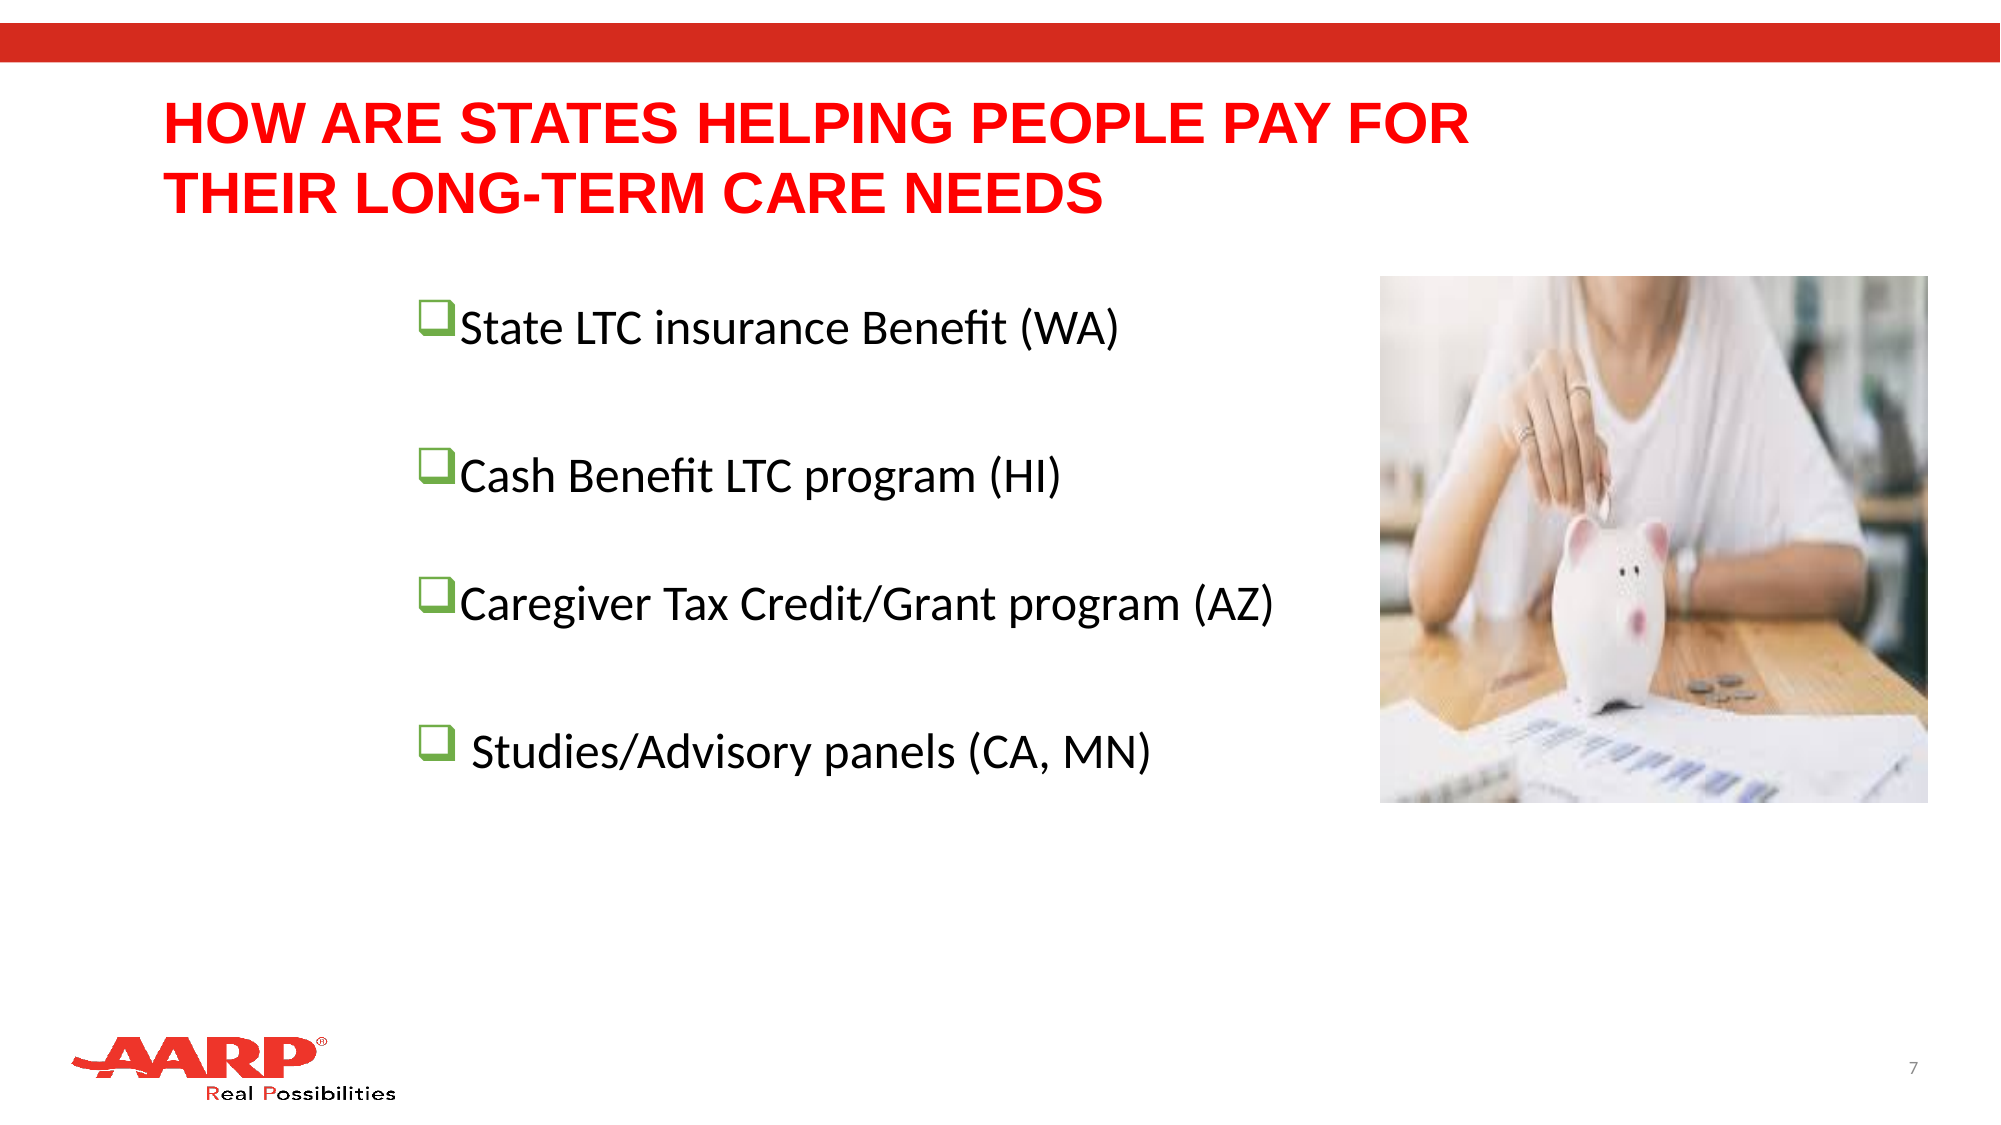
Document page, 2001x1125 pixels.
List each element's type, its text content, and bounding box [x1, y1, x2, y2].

text_box HOW ARE STATES HELPING PEOPLE PAY FOR THEIR LONG-TERM CARE NEEDS [148, 61, 1574, 250]
picture [1379, 276, 1928, 803]
list State LTC insurance Benefit (WA) Cash Benefit LTC program (HI) Caregiver Tax Credit/Grant program (AZ) Studies/Advisory panels (CA, MN) [324, 223, 1705, 924]
picture [71, 1037, 321, 1100]
text_box [321, 819, 1660, 1122]
